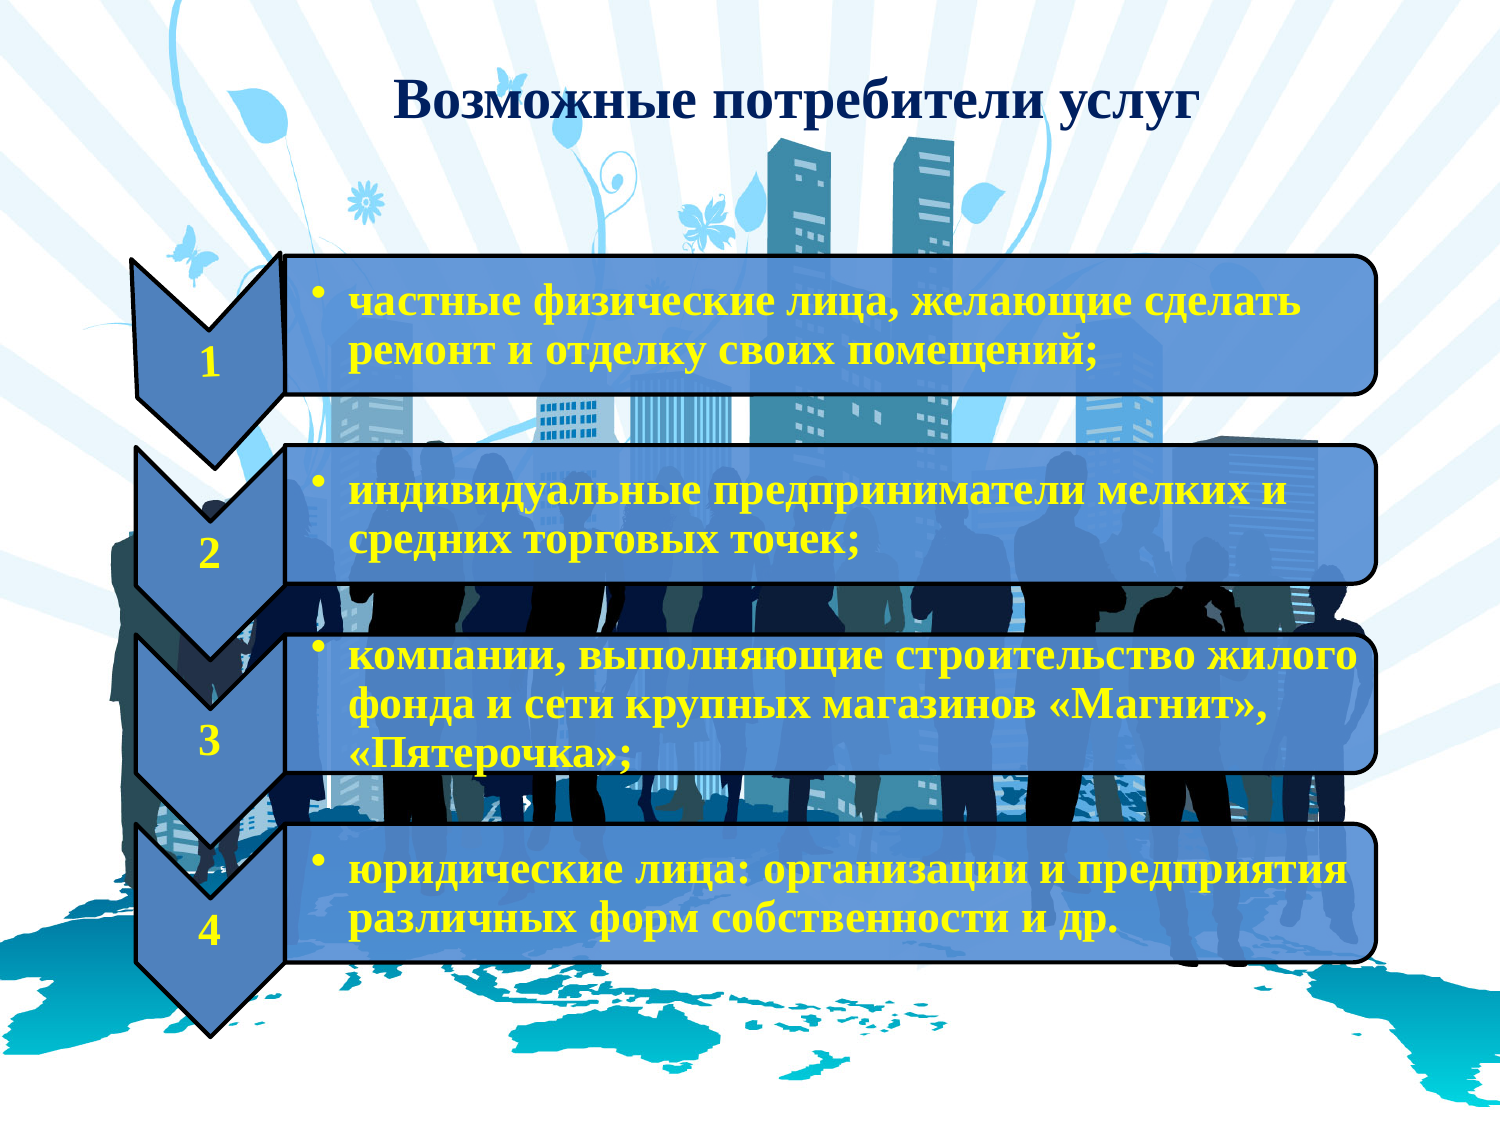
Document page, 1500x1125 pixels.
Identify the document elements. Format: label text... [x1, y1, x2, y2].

picture [101, 911, 133, 917]
picture [0, 0, 1500, 1125]
text_box Возможные потребители услуг [265, 52, 1329, 138]
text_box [135, 255, 1377, 1038]
